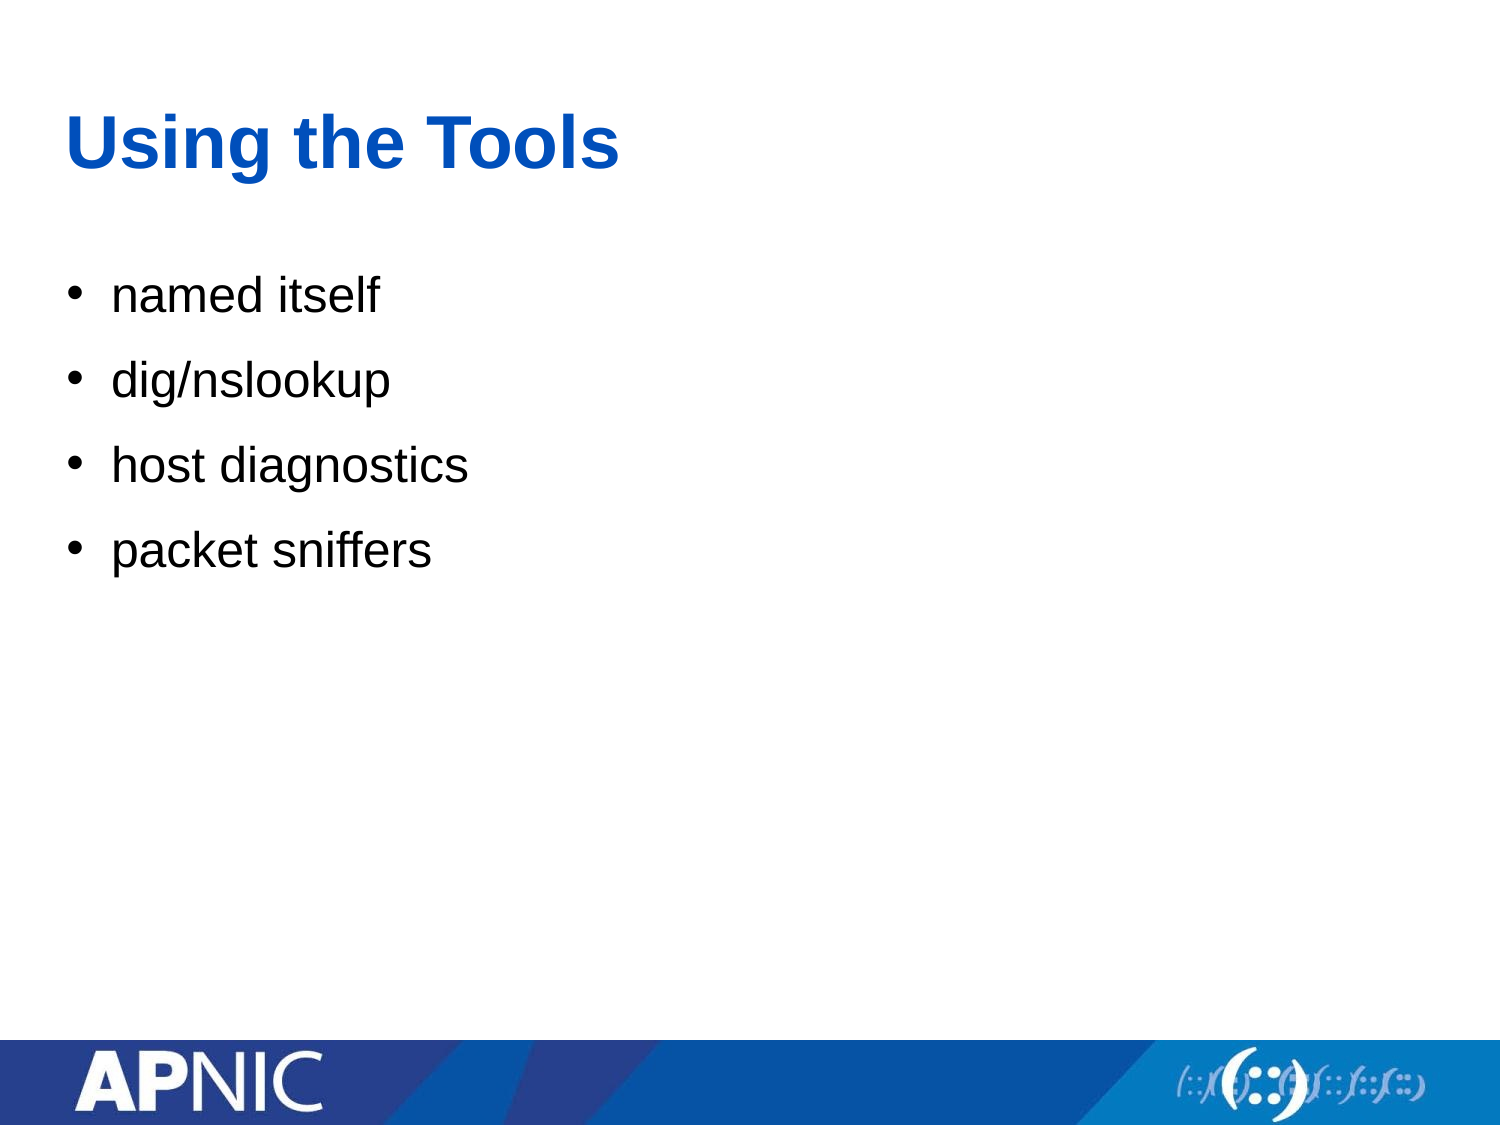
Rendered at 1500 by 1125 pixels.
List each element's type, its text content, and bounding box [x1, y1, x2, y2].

title Using the Tools [64, 45, 1436, 233]
list named itself dig/nslookup host diagnostics packet sniffers [66, 262, 1437, 1012]
picture [0, 1040, 1500, 1125]
